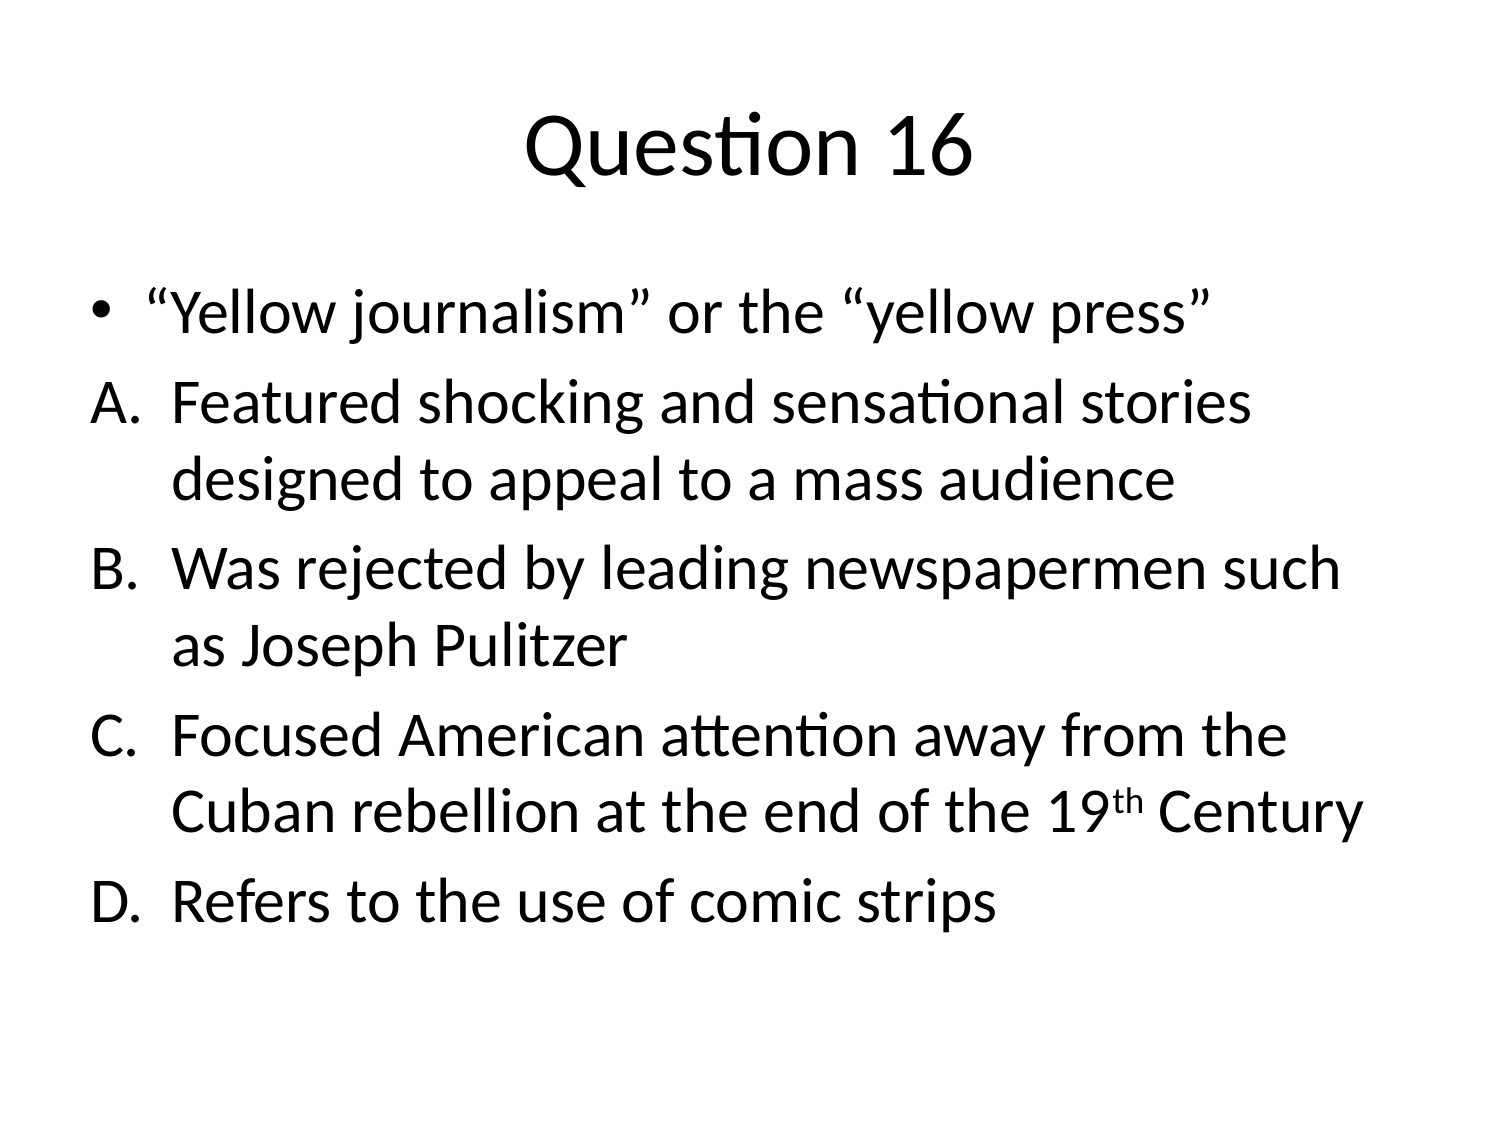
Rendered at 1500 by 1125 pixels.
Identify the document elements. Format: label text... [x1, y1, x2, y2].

list “Yellow journalism” or the “yellow press” Featured shocking and sensational stories designed to appeal to a mass audience Was rejected by leading newspapermen such as Joseph Pulitzer Focused American attention away from the Cuban rebellion at the end of the 19th Century Refers to the use of comic strips [75, 262, 1425, 1005]
title Question 16 [75, 45, 1425, 233]
